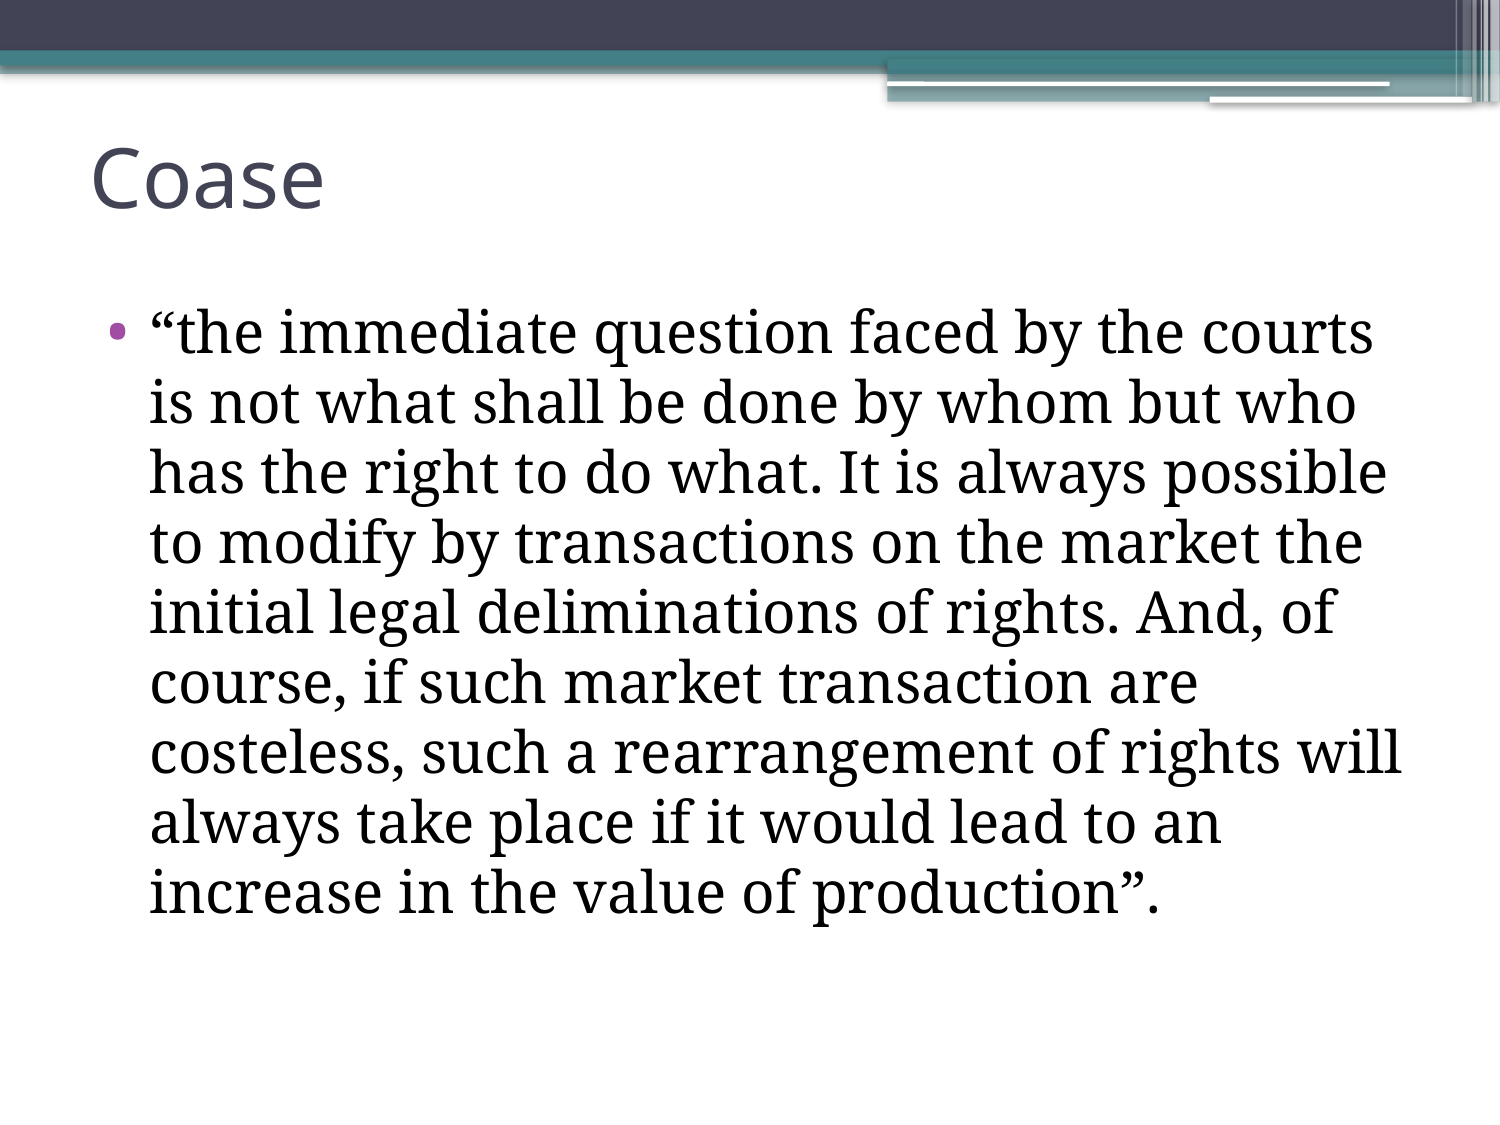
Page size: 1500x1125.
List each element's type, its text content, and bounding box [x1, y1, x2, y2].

list “the immediate question faced by the courts is not what shall be done by whom but who has the right to do what. It is always possible to modify by transactions on the market the initial legal deliminations of rights. And, of course, if such market transaction are costeless, such a rearrangement of rights will always take place if it would lead to an increase in the value of production”. [75, 287, 1425, 1004]
title Coase [75, 87, 1425, 263]
